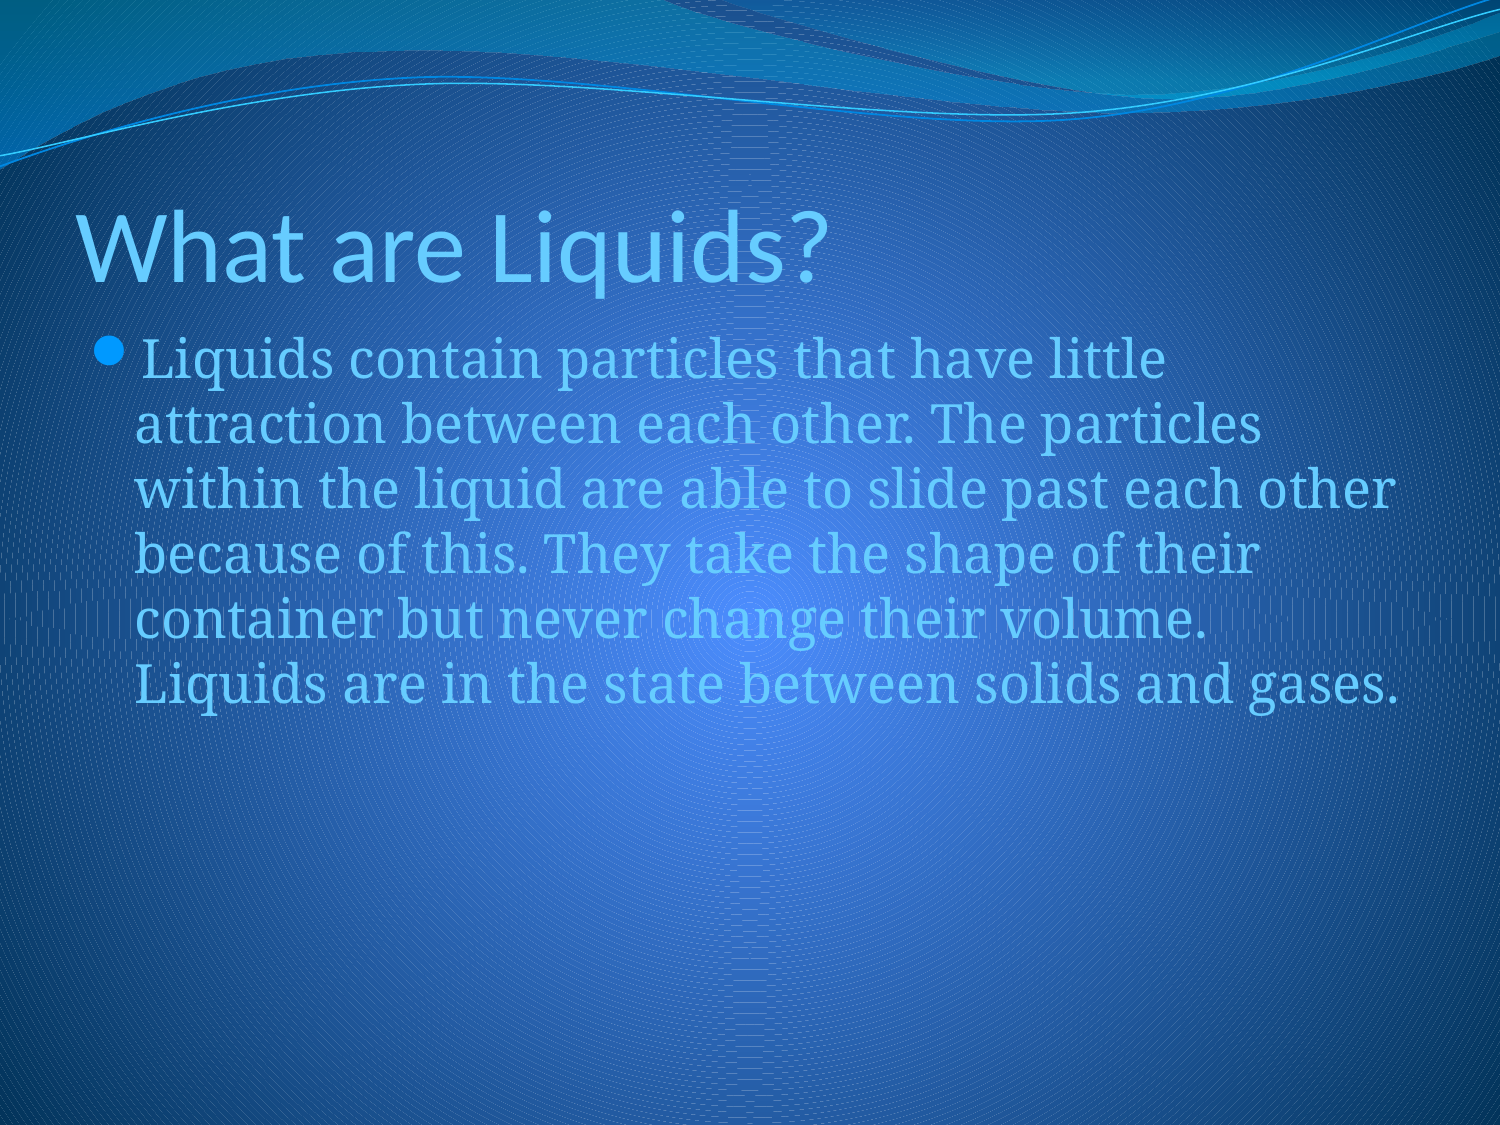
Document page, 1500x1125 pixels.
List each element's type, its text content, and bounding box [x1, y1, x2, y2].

title What are Liquids? [75, 115, 1425, 303]
list Liquids contain particles that have little attraction between each other. The particles within the liquid are able to slide past each other because of this. They take the shape of their container but never change their volume. Liquids are in the state between solids and gases. [75, 317, 1425, 1038]
